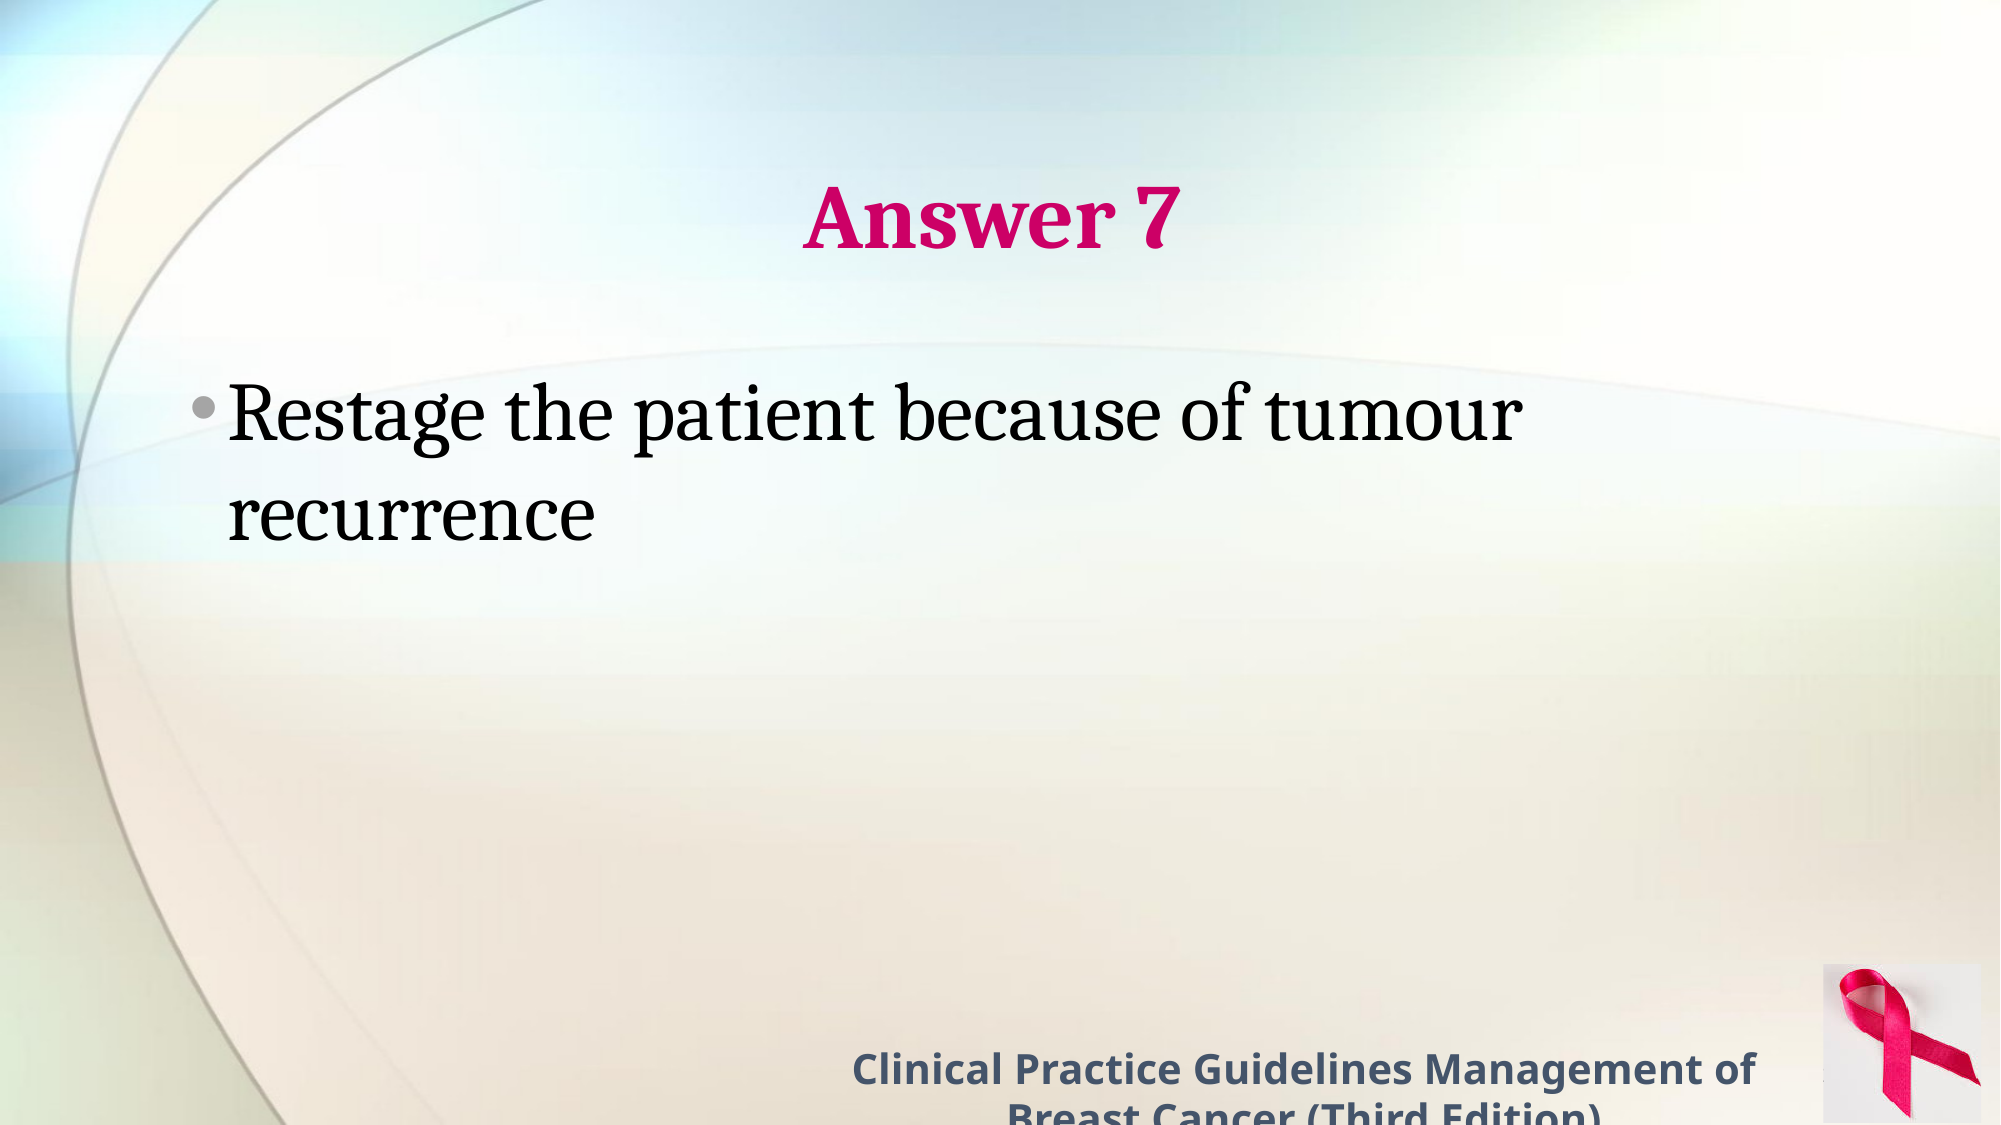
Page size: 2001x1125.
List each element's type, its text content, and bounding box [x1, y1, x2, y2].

text_box Clinical Practice Guidelines Management of Breast Cancer (Third Edition) [788, 1035, 1820, 1125]
title Answer 7 [245, 103, 1741, 321]
list Restage the patient because of tumour recurrence [174, 349, 1755, 1003]
picture [0, 0, 2001, 1125]
